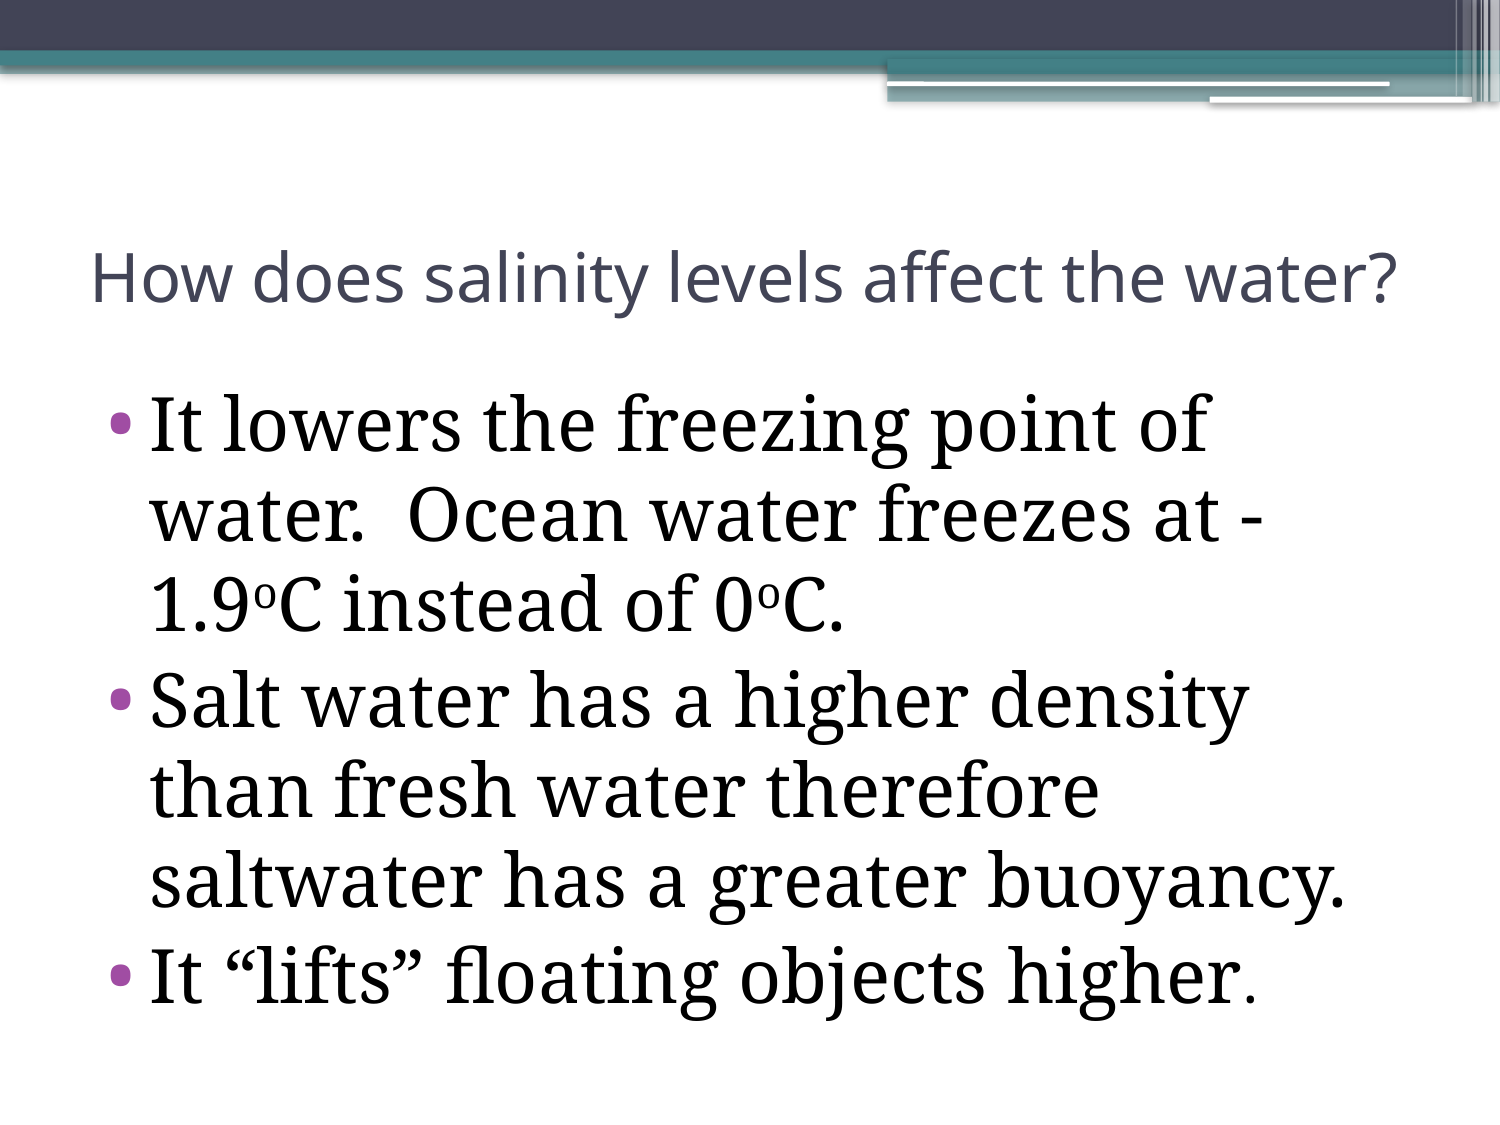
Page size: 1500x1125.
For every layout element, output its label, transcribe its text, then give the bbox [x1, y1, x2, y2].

list It lowers the freezing point of water. Ocean water freezes at -1.9oC instead of 0oC. Salt water has a higher density than fresh water therefore saltwater has a greater buoyancy. It “lifts” floating objects higher. [75, 368, 1425, 1079]
title How does salinity levels affect the water? [75, 187, 1425, 363]
